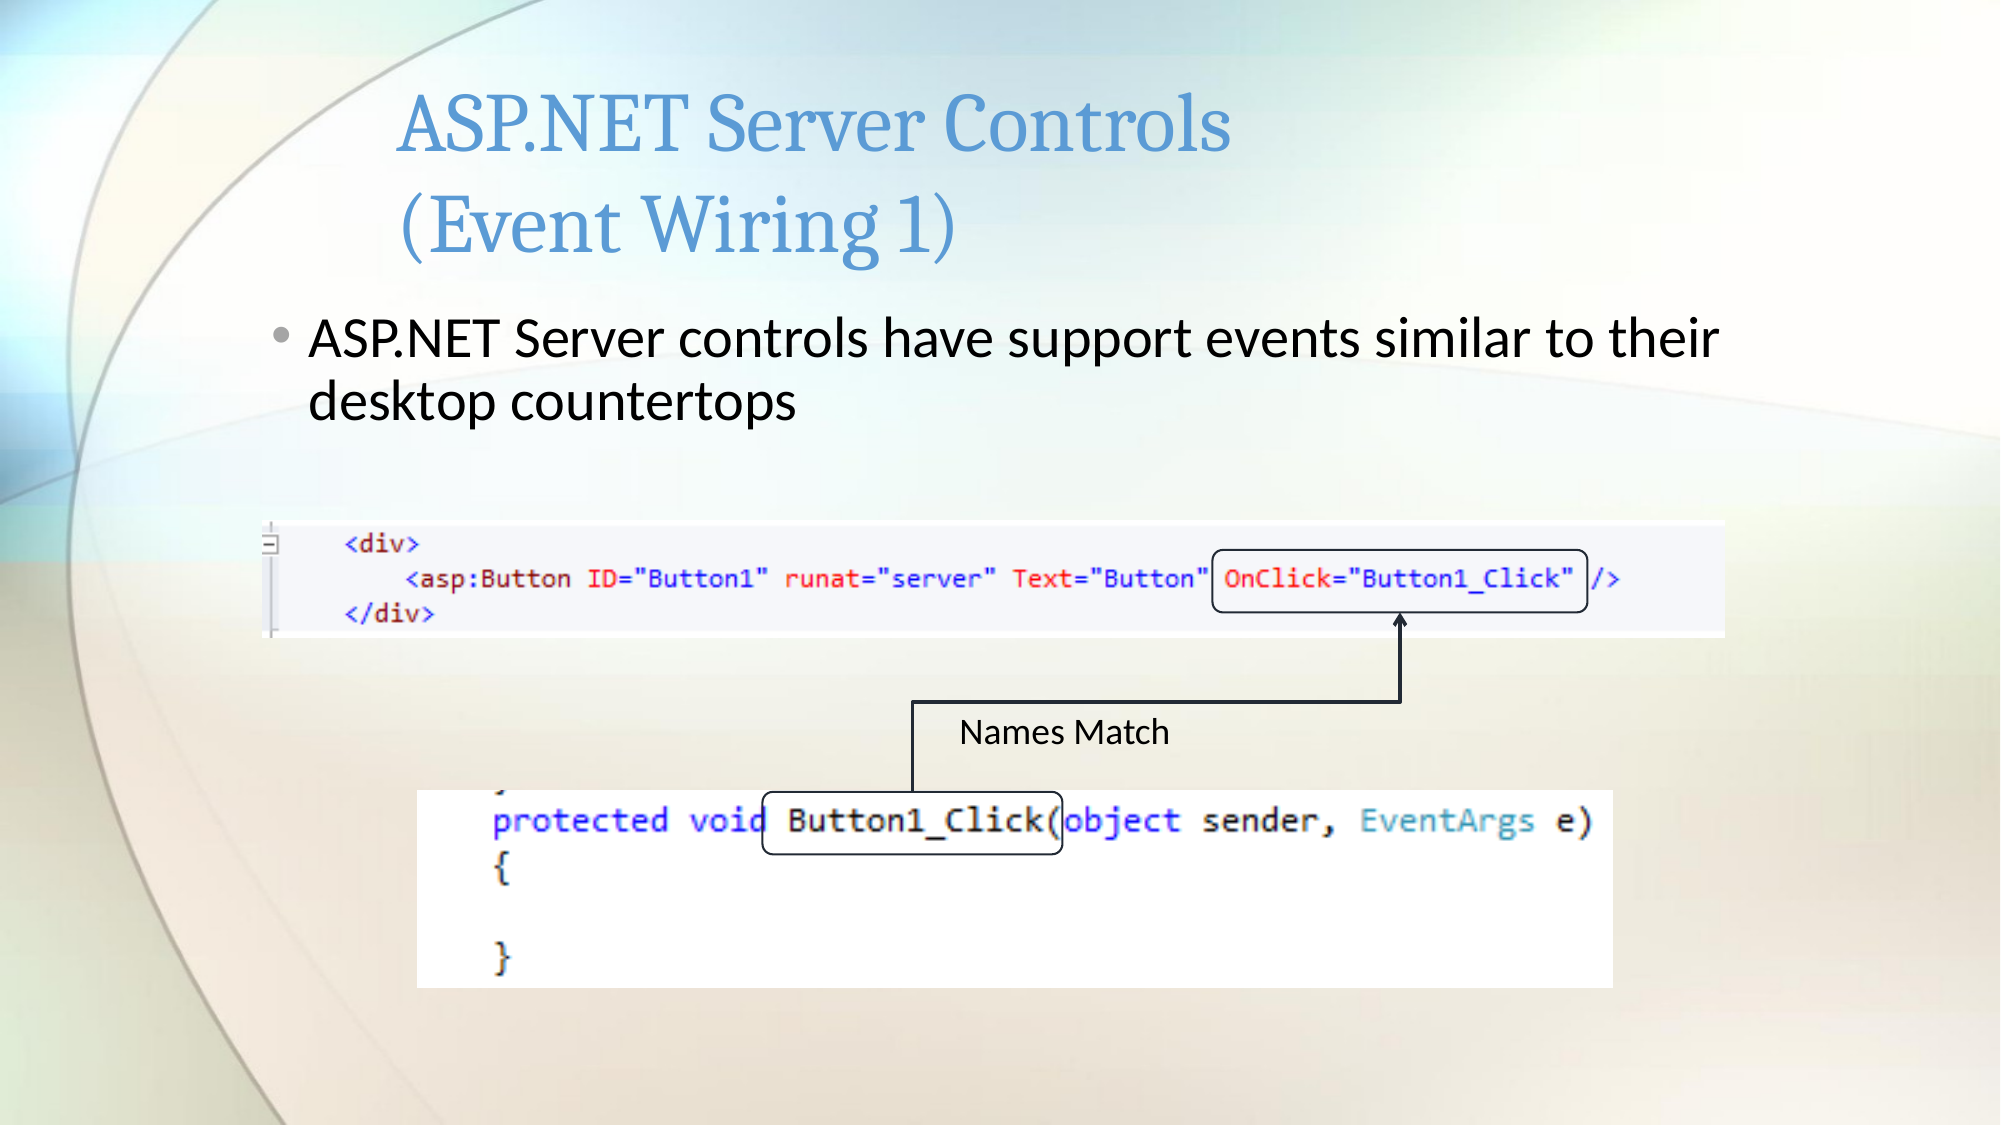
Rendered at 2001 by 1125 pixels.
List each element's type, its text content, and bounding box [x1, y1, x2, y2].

list ASP.NET Server controls have support events similar to their desktop countertops [256, 299, 1863, 1014]
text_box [1066, 458, 1247, 947]
picture [0, 0, 2001, 1125]
title ASP.NET Server Controls (Event Wiring 1) [381, 59, 1863, 278]
text_box Names Match [944, 704, 1056, 759]
